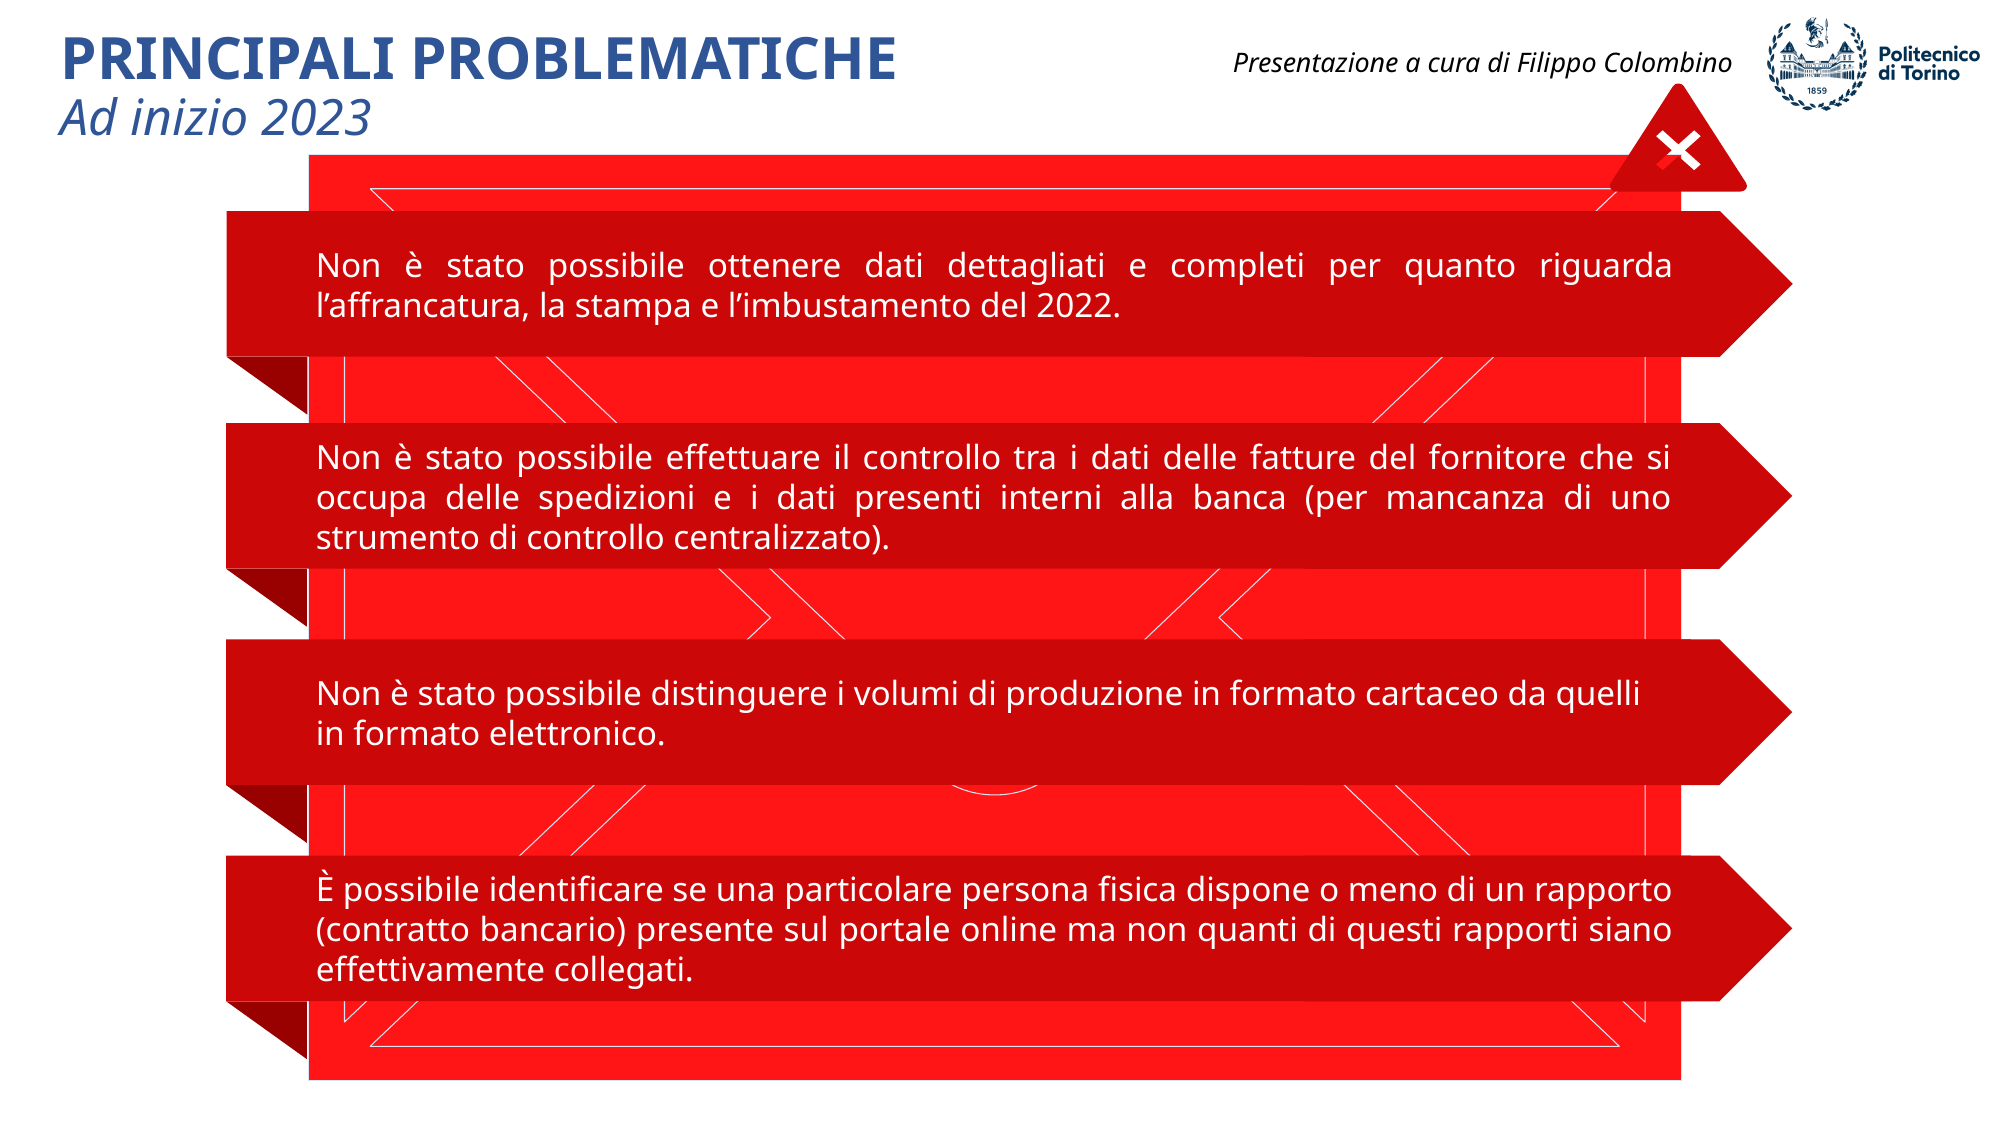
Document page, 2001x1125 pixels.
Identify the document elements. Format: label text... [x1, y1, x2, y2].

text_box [308, 415, 1682, 423]
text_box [226, 639, 1793, 843]
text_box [308, 843, 1682, 855]
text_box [308, 154, 1682, 211]
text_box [226, 211, 1793, 415]
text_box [308, 627, 1682, 639]
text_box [226, 423, 1793, 627]
text_box [1629, 83, 1747, 192]
picture [1767, 17, 1980, 111]
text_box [308, 1060, 1682, 1081]
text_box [226, 855, 1793, 1060]
text_box PRINCIPALI PROBLEMATICHE Ad inizio 2023 [45, 21, 1973, 84]
